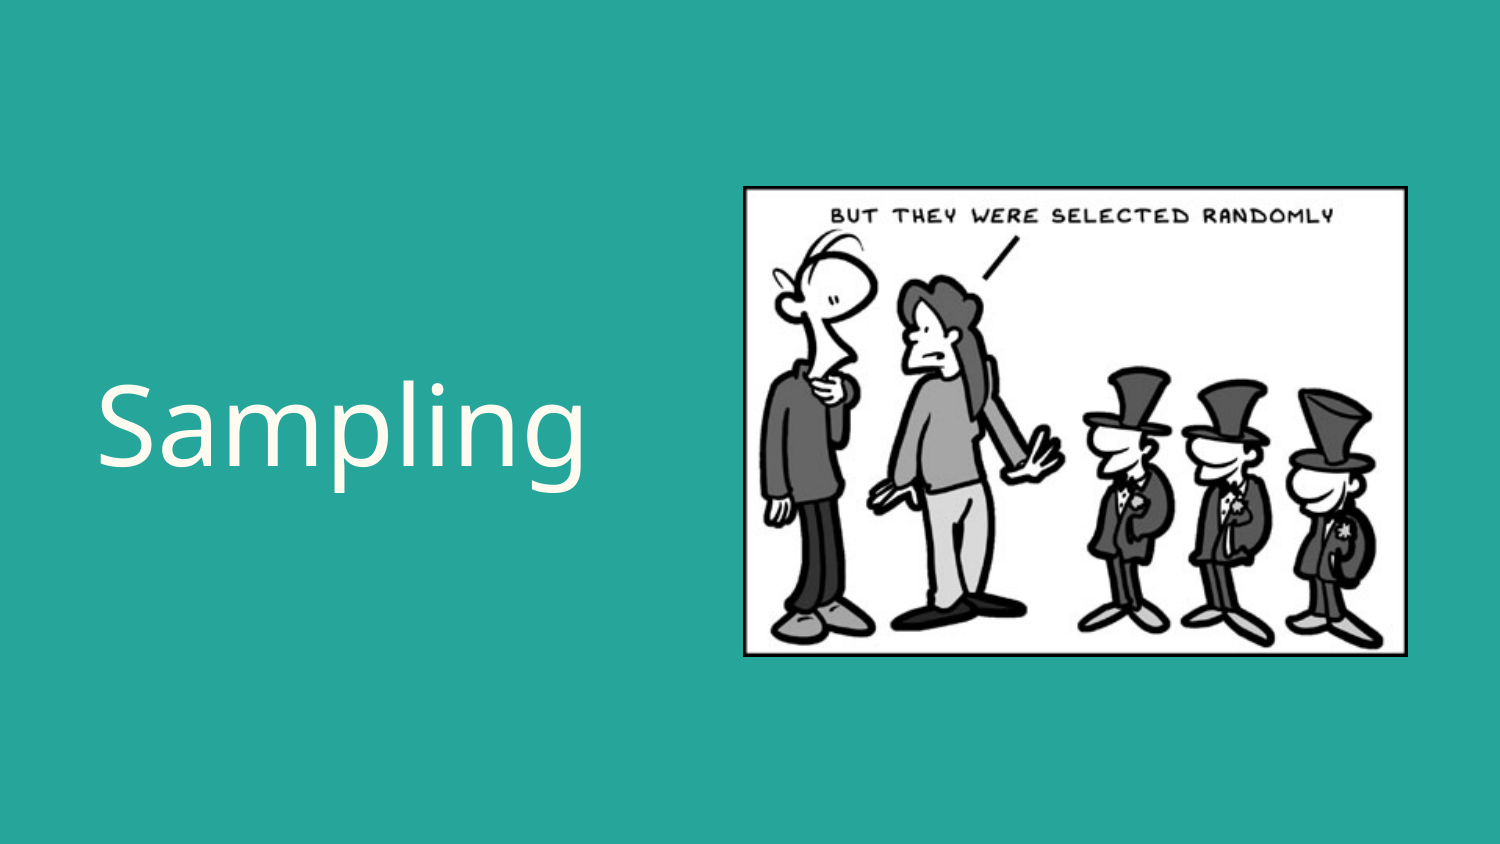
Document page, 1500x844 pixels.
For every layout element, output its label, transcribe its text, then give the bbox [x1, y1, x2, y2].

picture [743, 186, 1409, 658]
title Sampling [80, 86, 1000, 758]
